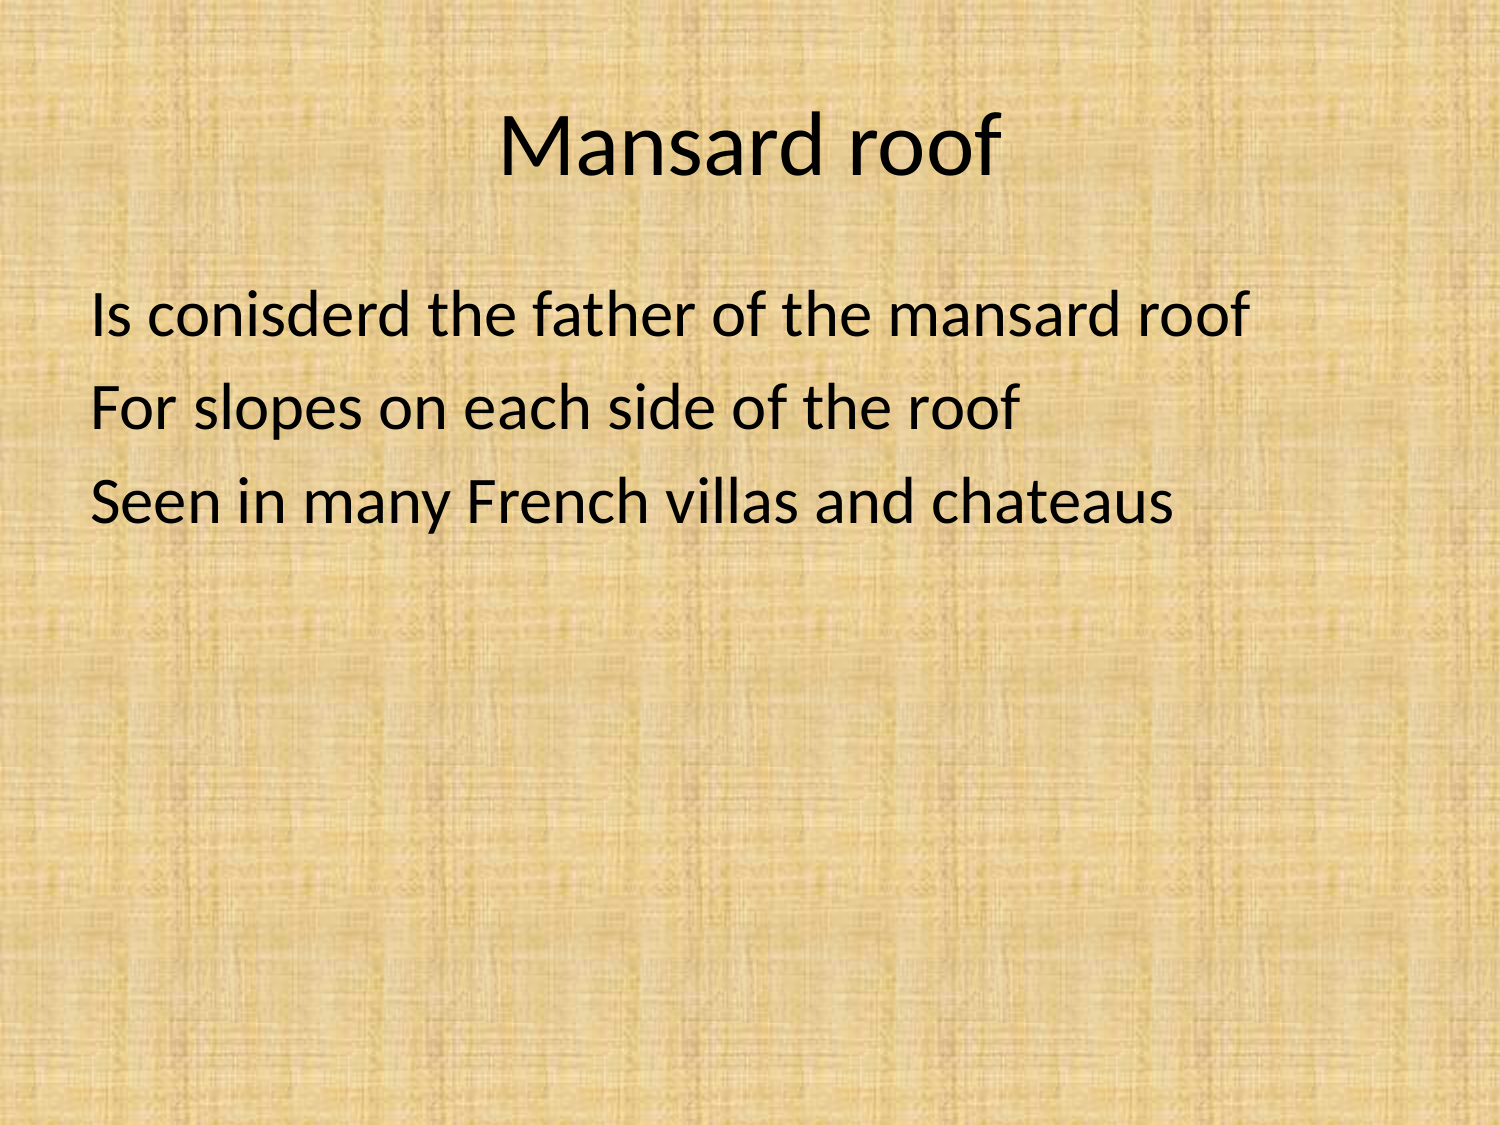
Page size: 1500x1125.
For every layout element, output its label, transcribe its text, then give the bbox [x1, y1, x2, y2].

list Is conisderd the father of the mansard roof For slopes on each side of the roof Seen in many French villas and chateaus [75, 262, 1425, 1005]
picture [0, 0, 1500, 1125]
title Mansard roof [75, 45, 1425, 233]
